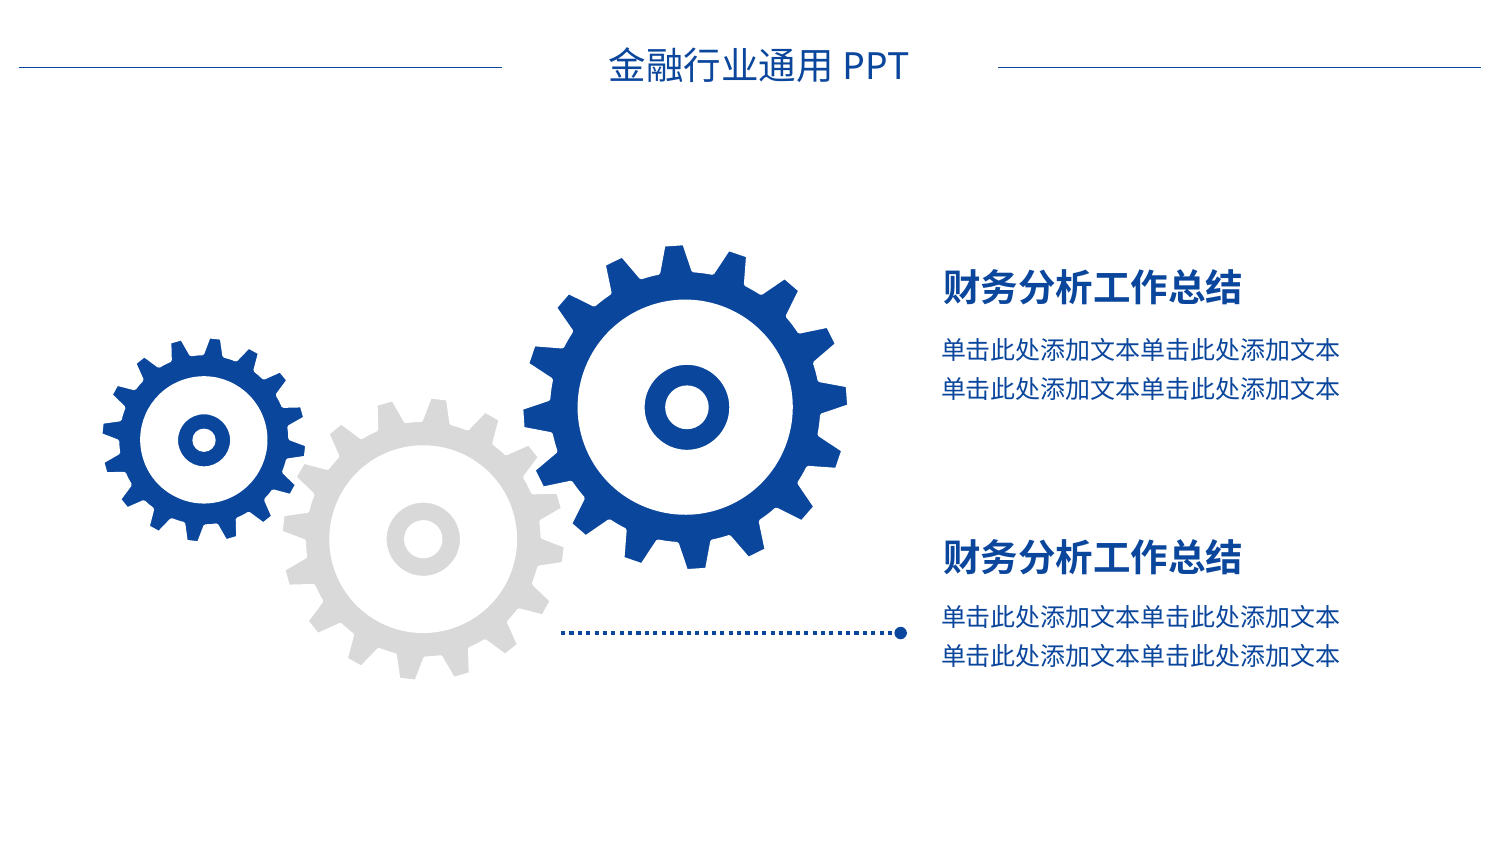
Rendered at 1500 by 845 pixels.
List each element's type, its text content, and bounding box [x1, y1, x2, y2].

text_box 财务分析工作总结 [928, 526, 1367, 587]
text_box 单击此处添加文本单击此处添加文本 单击此处添加文本单击此处添加文本 [915, 587, 1367, 677]
text_box [175, 412, 233, 469]
text_box [521, 243, 850, 572]
text_box 财务分析工作总结 [928, 256, 1367, 317]
text_box [384, 500, 463, 578]
text_box 单击此处添加文本单击此处添加文本 单击此处添加文本单击此处添加文本 [915, 320, 1367, 410]
text_box [642, 362, 732, 452]
text_box [100, 336, 308, 544]
text_box [280, 396, 566, 682]
text_box 金融行业通用PPT [483, 34, 1034, 95]
